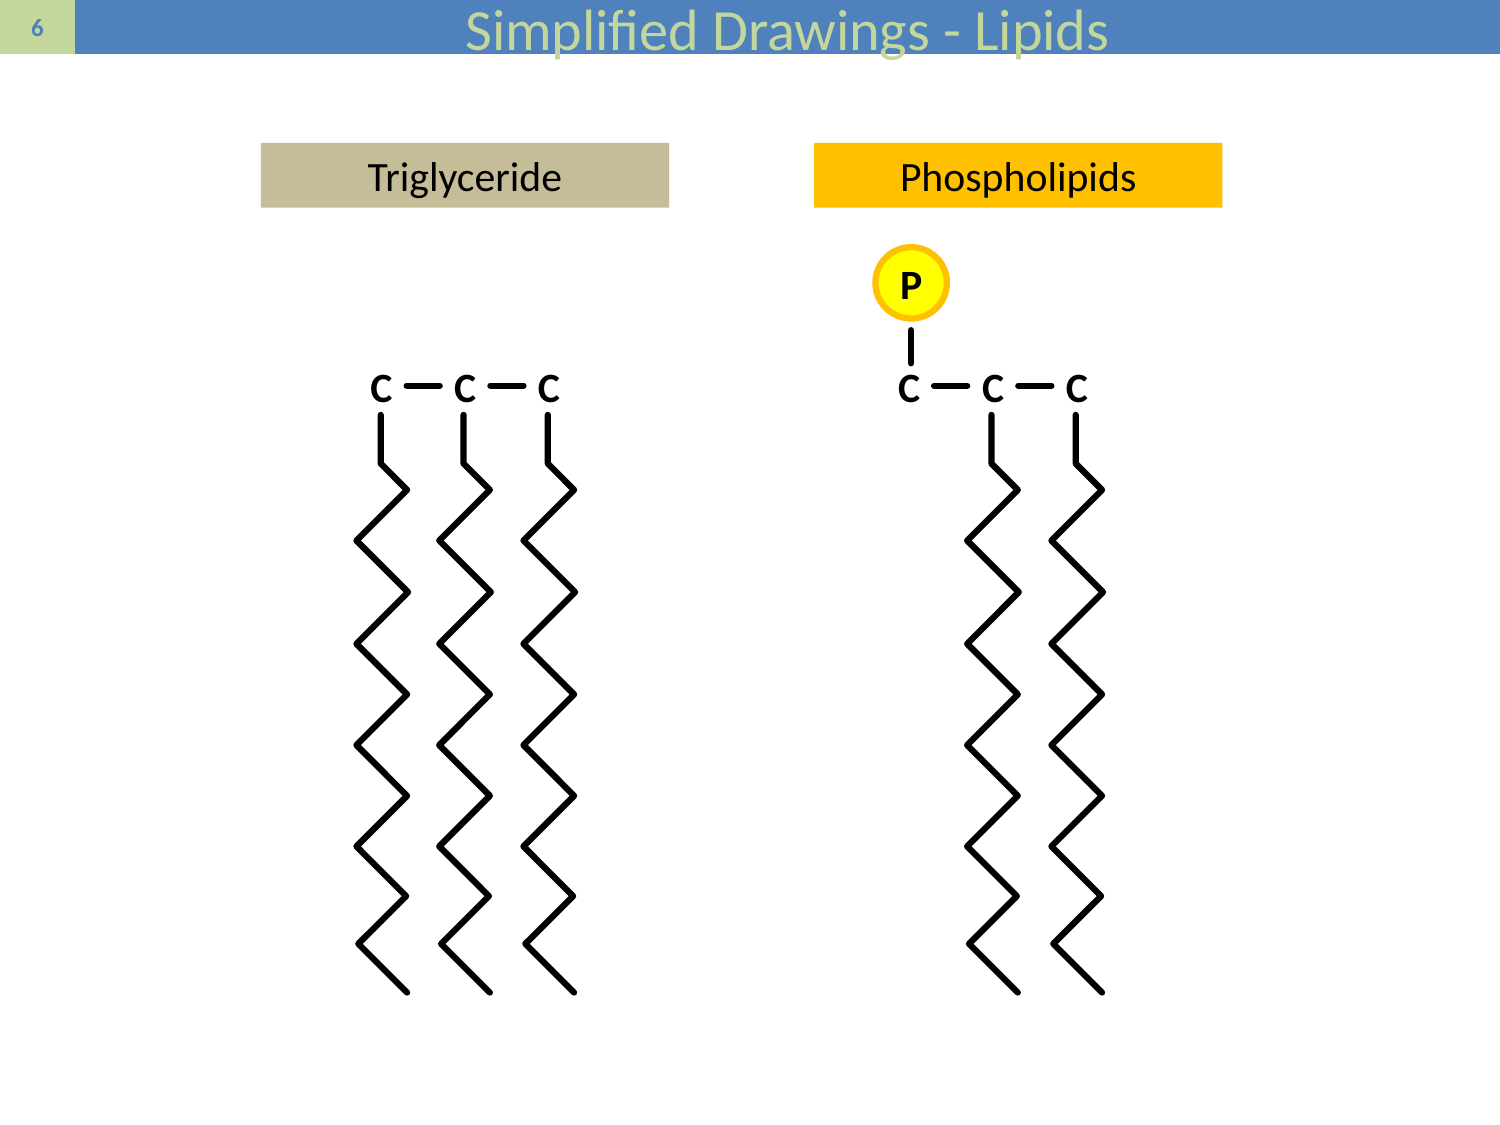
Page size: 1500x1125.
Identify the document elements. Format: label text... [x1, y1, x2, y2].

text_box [874, 246, 1112, 993]
title Simplified Drawings - Lipids [75, 0, 1500, 54]
text_box Phospholipids [814, 142, 1223, 208]
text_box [346, 353, 584, 993]
text_box Triglyceride [260, 142, 670, 208]
